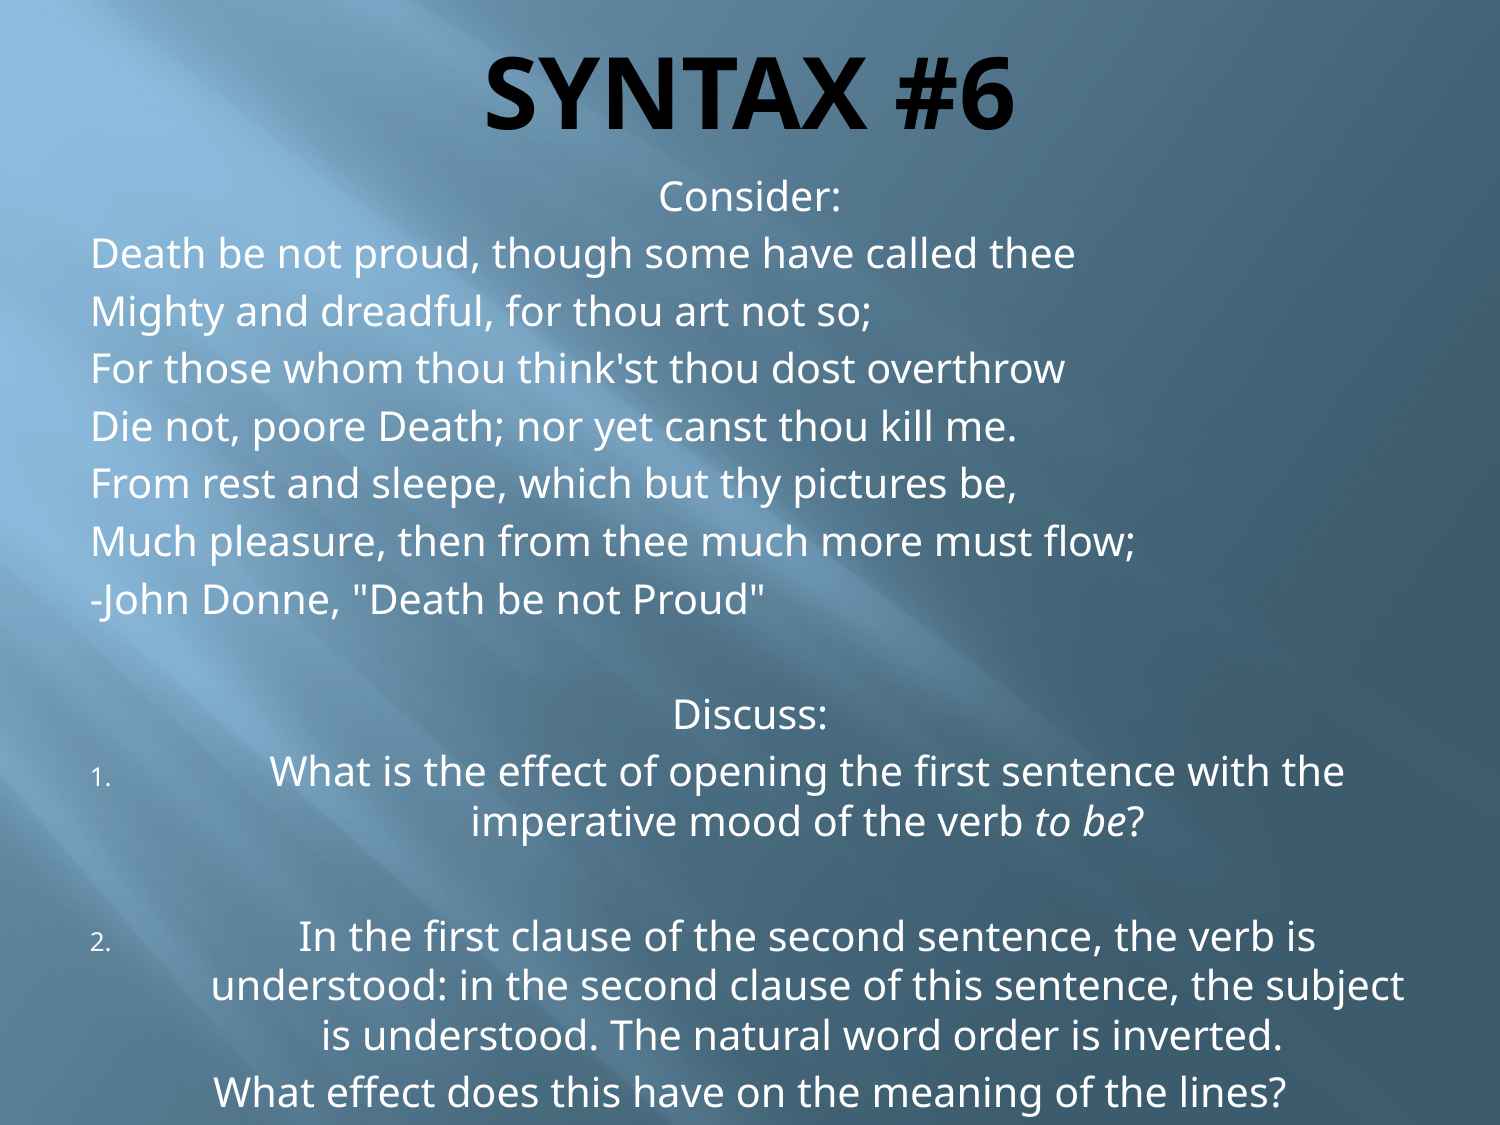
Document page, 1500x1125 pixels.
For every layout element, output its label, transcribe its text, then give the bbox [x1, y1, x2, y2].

subtitle Consider: Death be not proud, though some have called thee Mighty and dreadful, for thou art not so; For those whom thou think'st thou dost overthrow Die not, poore Death; nor yet canst thou kill me. From rest and sleepe, which but thy pictures be, Much pleasure, then from thee much more must flow; -John Donne, "Death be not Proud" Discuss: What is the effect of opening the first sentence with the imperative mood of the verb to be? In the first clause of the second sentence, the verb is understood: in the second clause of this sentence, the subject is understood. The natural word order is inverted. What effect does this have on the meaning of the lines? [75, 162, 1425, 1125]
title Syntax #6 [75, 24, 1425, 150]
